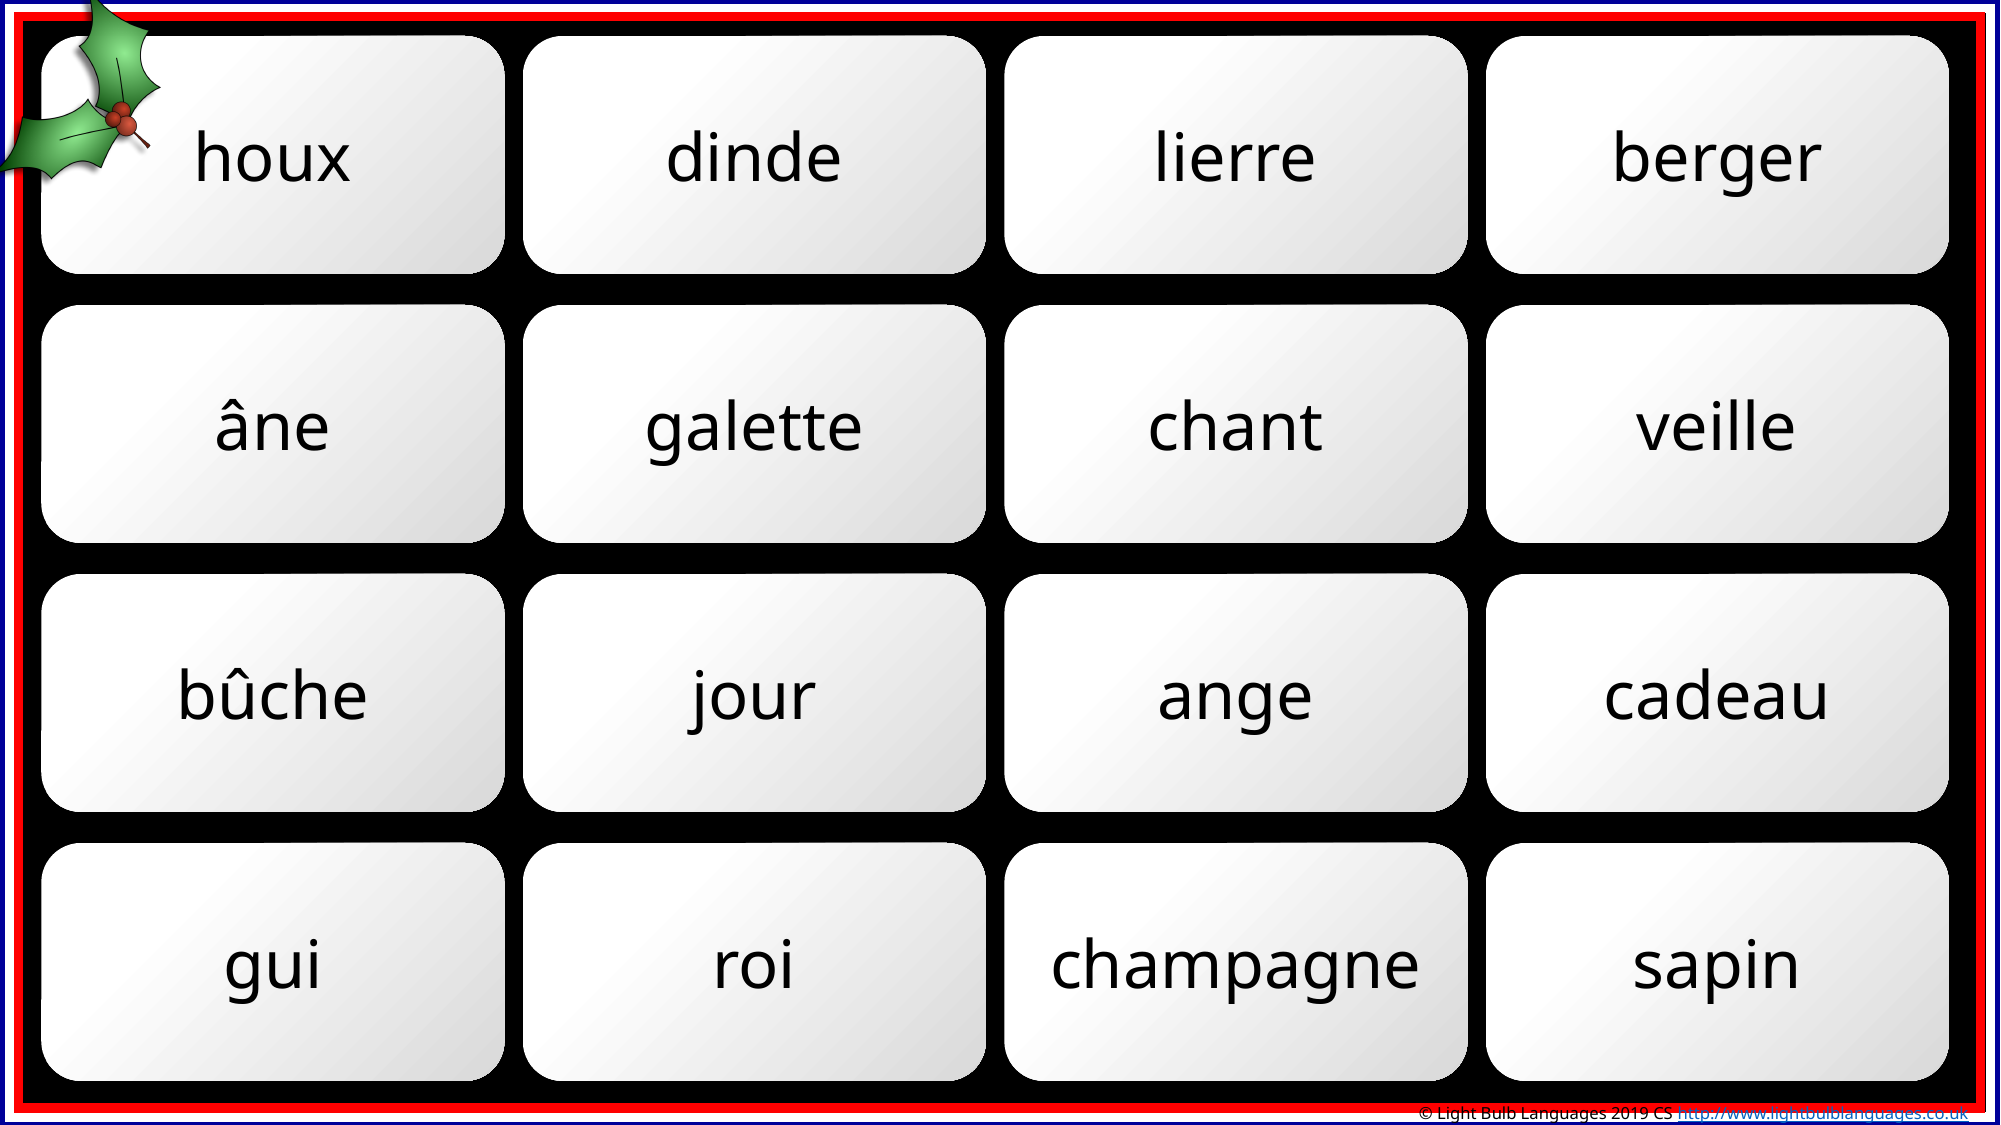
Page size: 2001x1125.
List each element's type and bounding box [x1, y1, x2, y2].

text_box [0, 0, 2000, 1125]
picture [0, 0, 180, 183]
